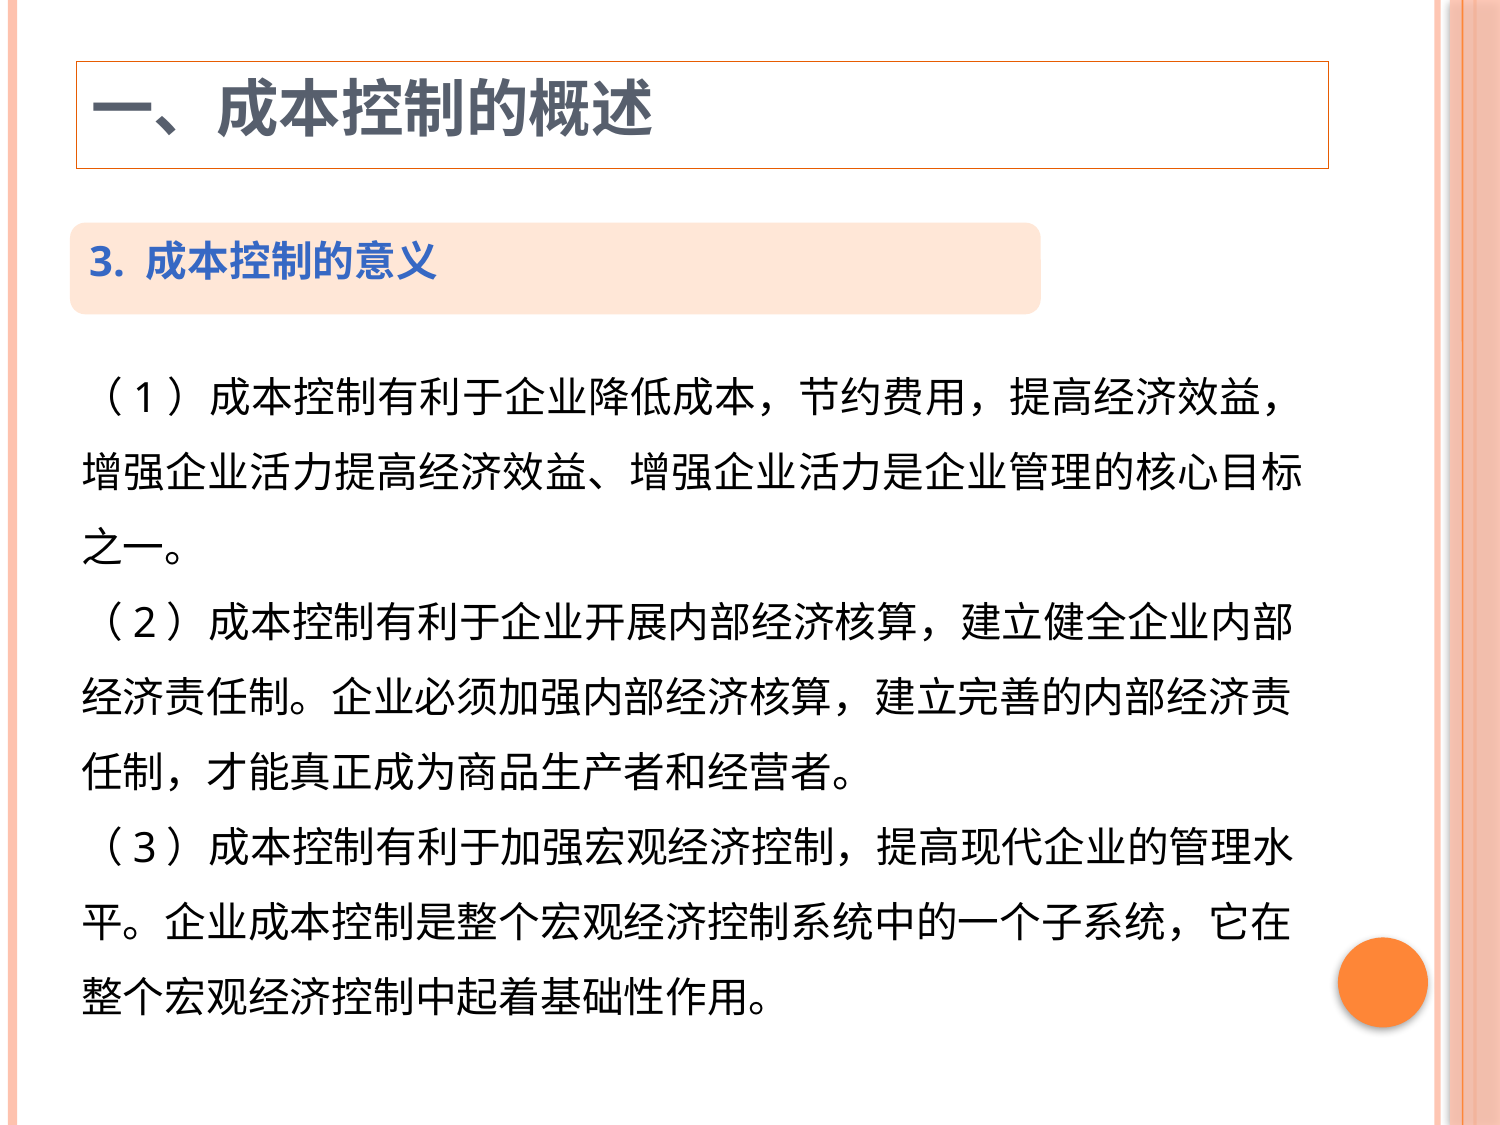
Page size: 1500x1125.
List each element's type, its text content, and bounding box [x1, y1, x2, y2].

text_box （1）成本控制有利于企业降低成本，节约费用，提高经济效益，增强企业活力提高经济效益、增强企业活力是企业管理的核心目标之一。 （2）成本控制有利于企业开展内部经济核算，建立健全企业内部经济责任制。企业必须加强内部经济核算，建立完善的内部经济责任制，才能真正成为商品生产者和经营者。 （3）成本控制有利于加强宏观经济控制，提高现代企业的管理水平。企业成本控制是整个宏观经济控制系统中的一个子系统，它在整个宏观经济控制中起着基础性作用。 [66, 338, 1319, 1028]
text_box 3. 成本控制的意义 [69, 222, 1041, 315]
text_box 一、成本控制的概述 [76, 61, 1329, 169]
